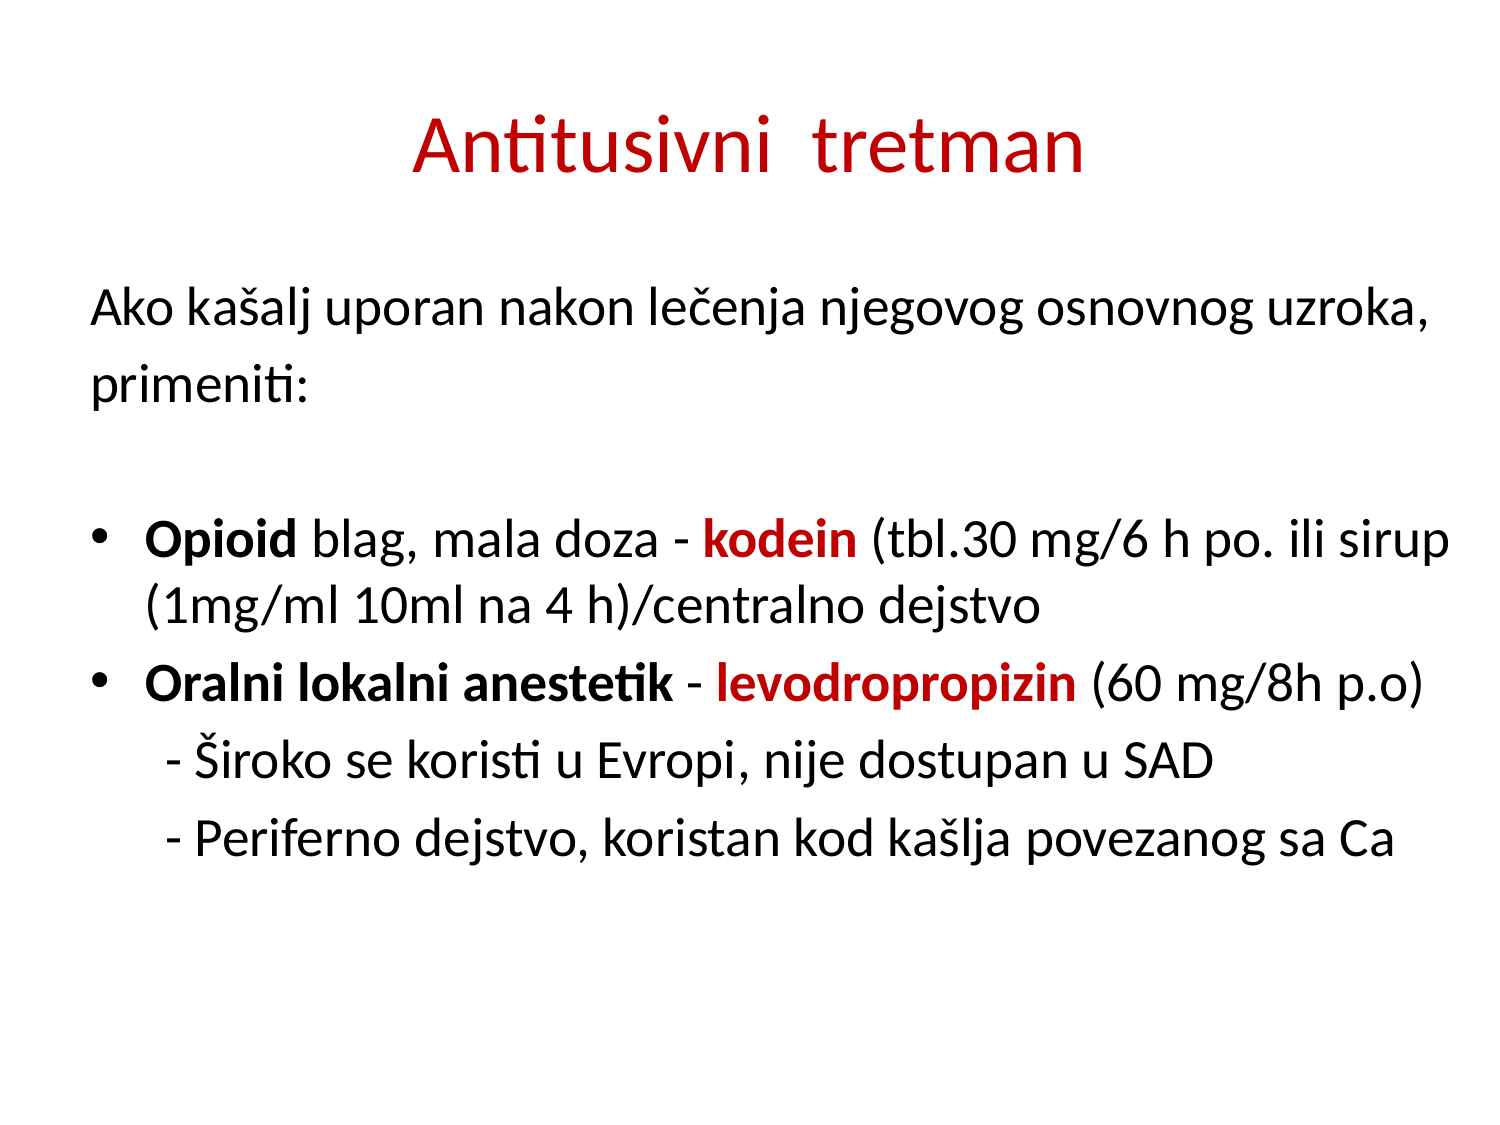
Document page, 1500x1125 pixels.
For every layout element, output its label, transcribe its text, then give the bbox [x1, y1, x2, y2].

title Antitusivni tretman [75, 45, 1425, 233]
list Ako kašalj uporan nakon lečenja njegovog osnovnog uzroka, primeniti: Opioid blag, mala doza - kodein (tbl.30 mg/6 h po. ili sirup (1mg/ml 10ml na 4 h)/centralno dejstvo Oralni lokalni anestetik - levodropropizin (60 mg/8h p.o) - Široko se koristi u Evropi, nije dostupan u SAD - Periferno dejstvo, koristan kod kašlja povezanog sa Ca [75, 262, 1475, 1005]
